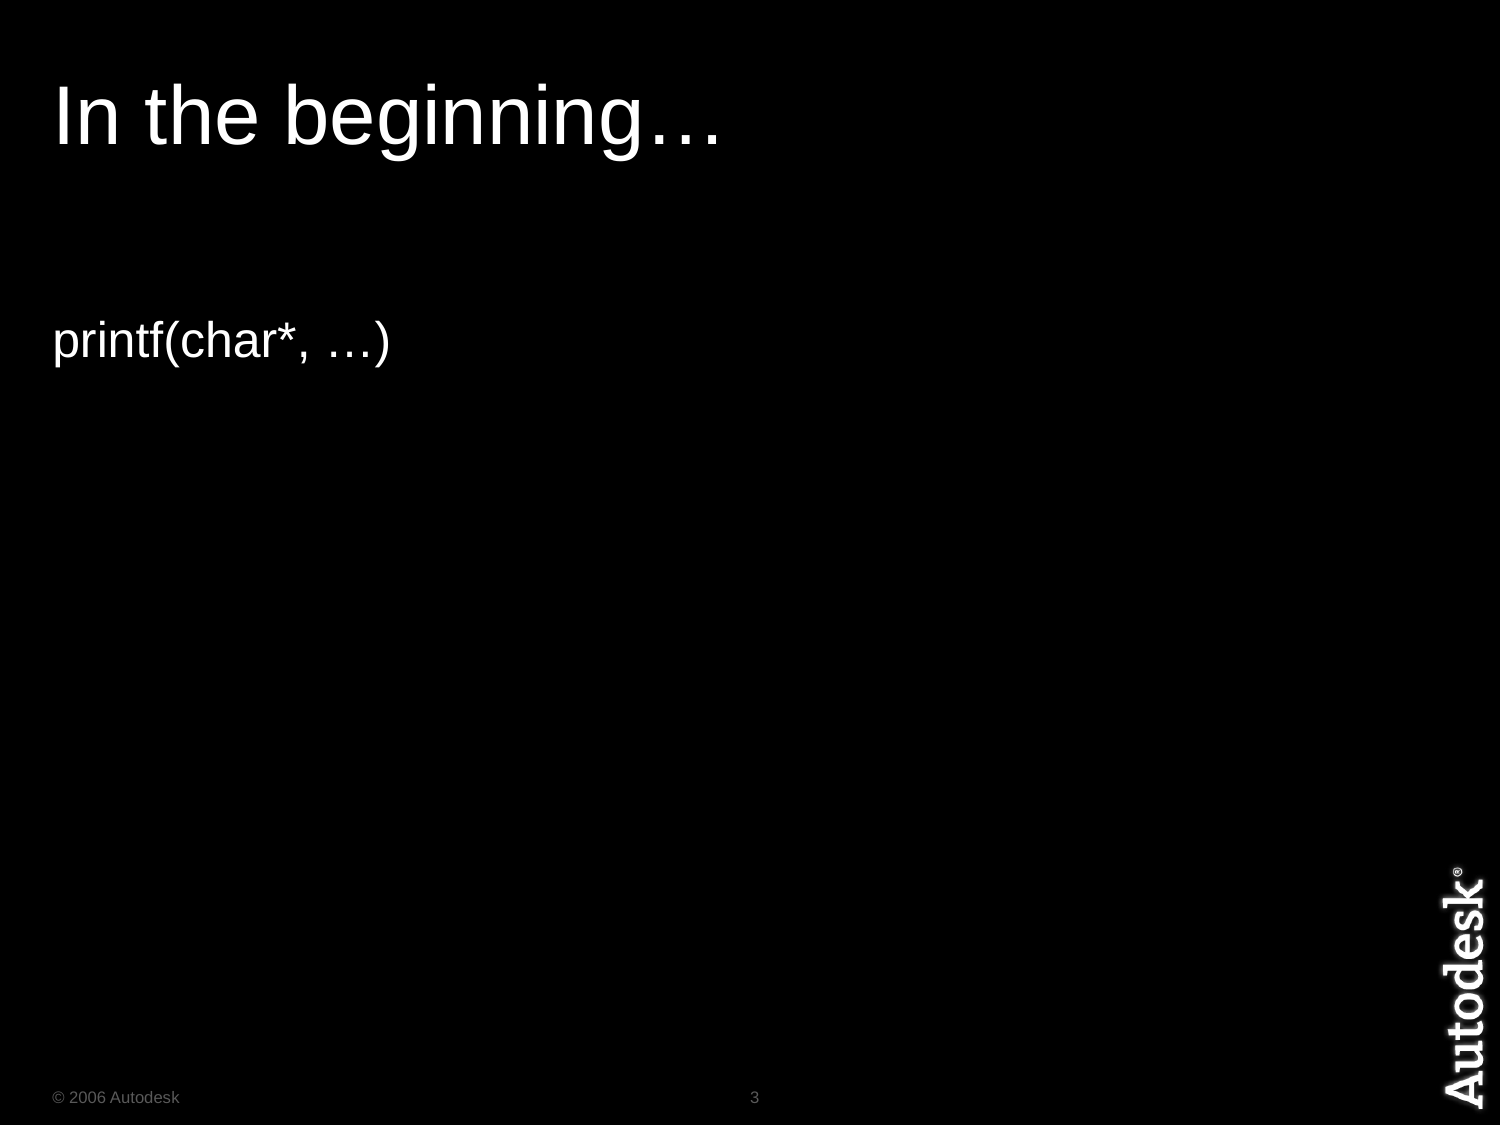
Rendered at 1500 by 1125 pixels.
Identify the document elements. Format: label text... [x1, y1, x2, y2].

title In the beginning… [52, 22, 1401, 211]
list printf(char*, …) [52, 231, 1401, 1073]
picture [1402, 0, 1500, 1125]
